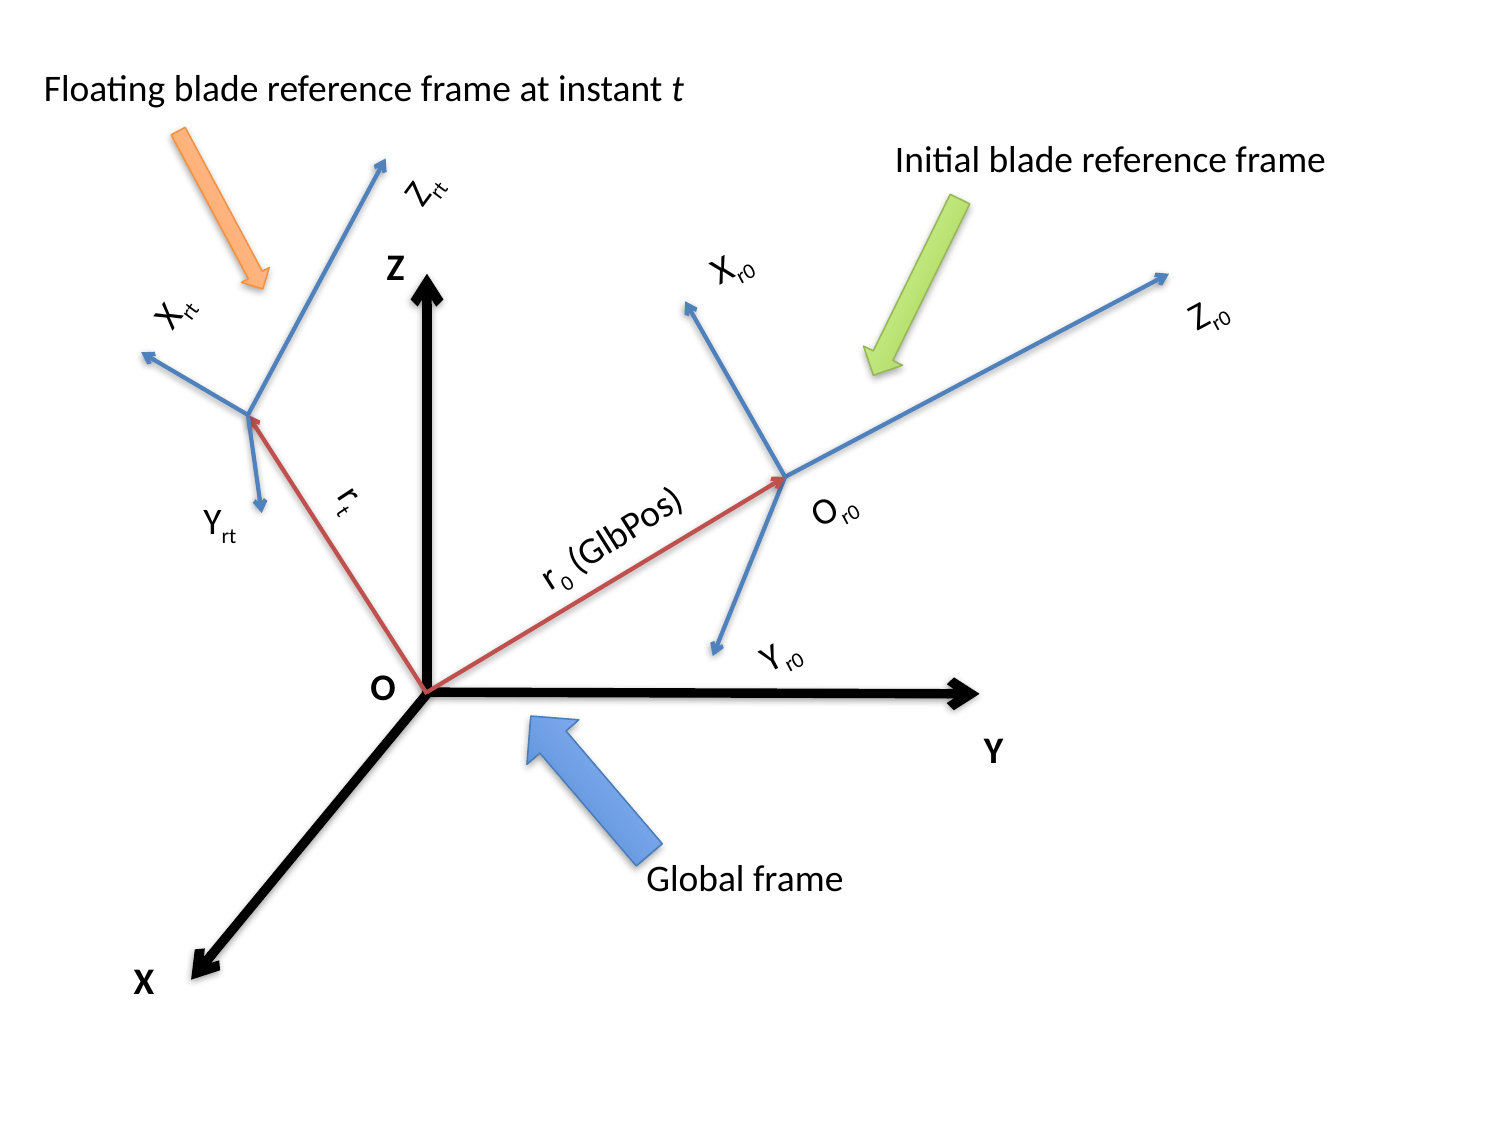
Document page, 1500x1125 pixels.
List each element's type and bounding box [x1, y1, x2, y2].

text_box [29, 56, 1383, 1011]
